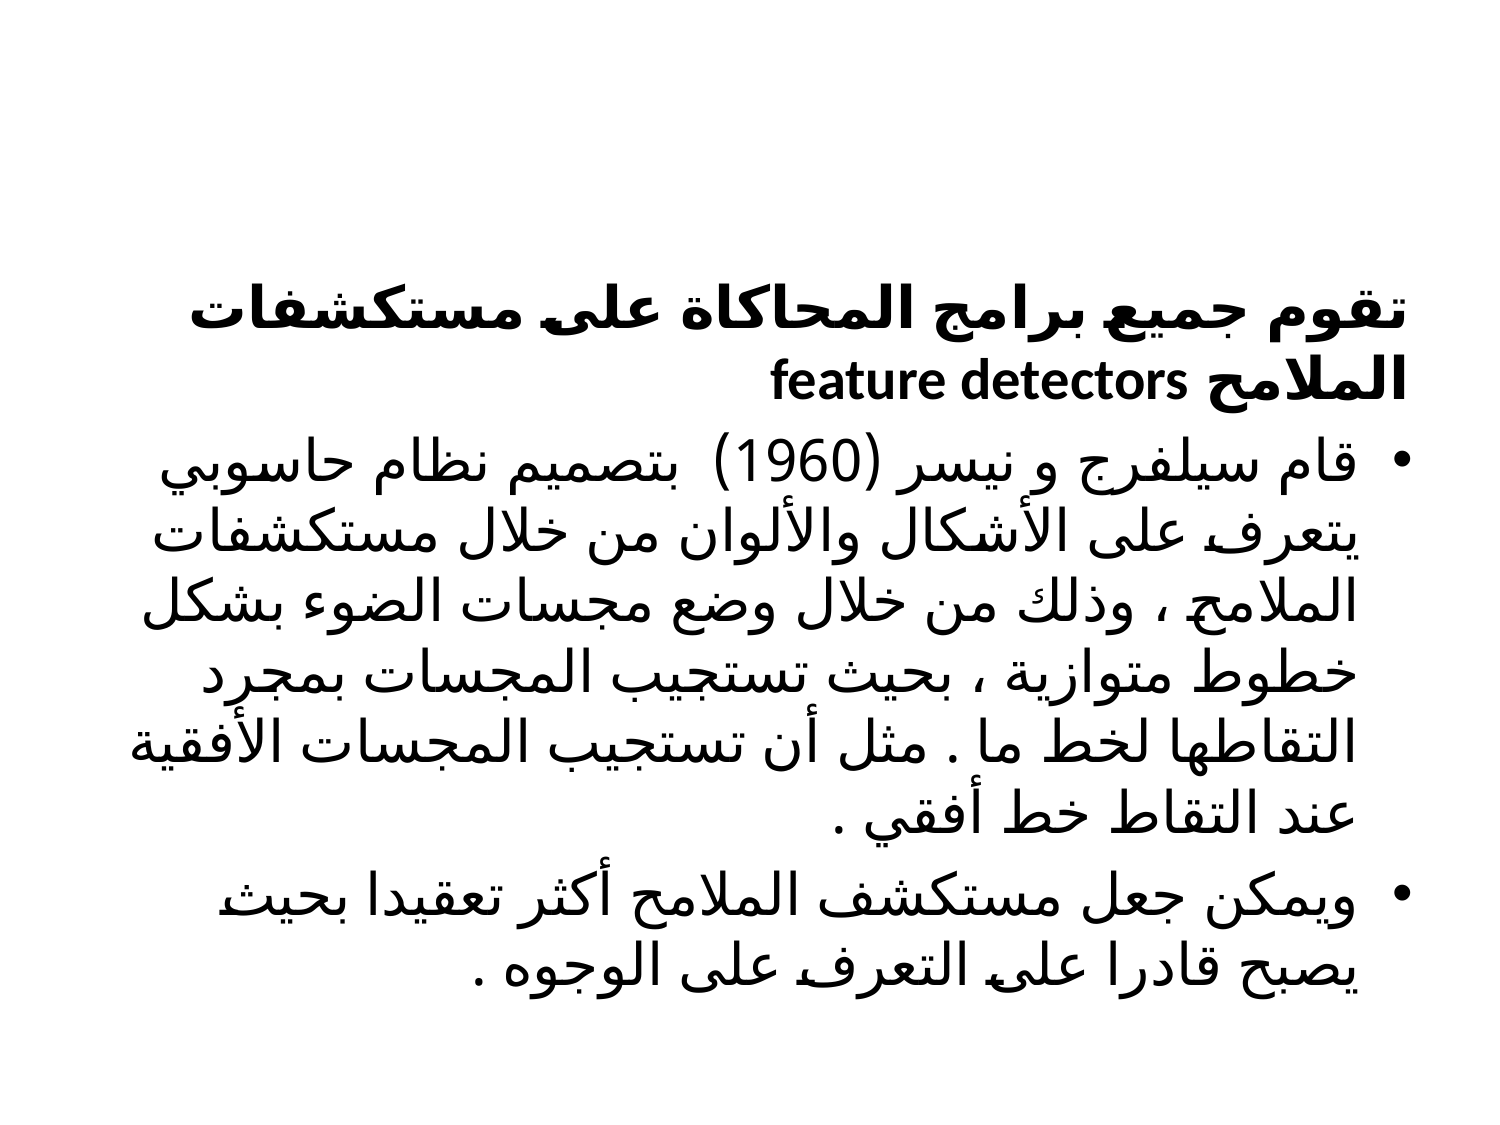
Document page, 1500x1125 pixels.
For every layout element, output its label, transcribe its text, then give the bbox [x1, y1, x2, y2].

list تقوم جميع برامج المحاكاة على مستكشفات الملامح feature detectors قام سيلفرج و نيسر (1960) بتصميم نظام حاسوبي يتعرف على الأشكال والألوان من خلال مستكشفات الملامح ، وذلك من خلال وضع مجسات الضوء بشكل خطوط متوازية ، بحيث تستجيب المجسات بمجرد التقاطها لخط ما . مثل أن تستجيب المجسات الأفقية عند التقاط خط أفقي . ويمكن جعل مستكشف الملامح أكثر تعقيدا بحيث يصبح قادرا على التعرف على الوجوه . [75, 262, 1425, 1005]
